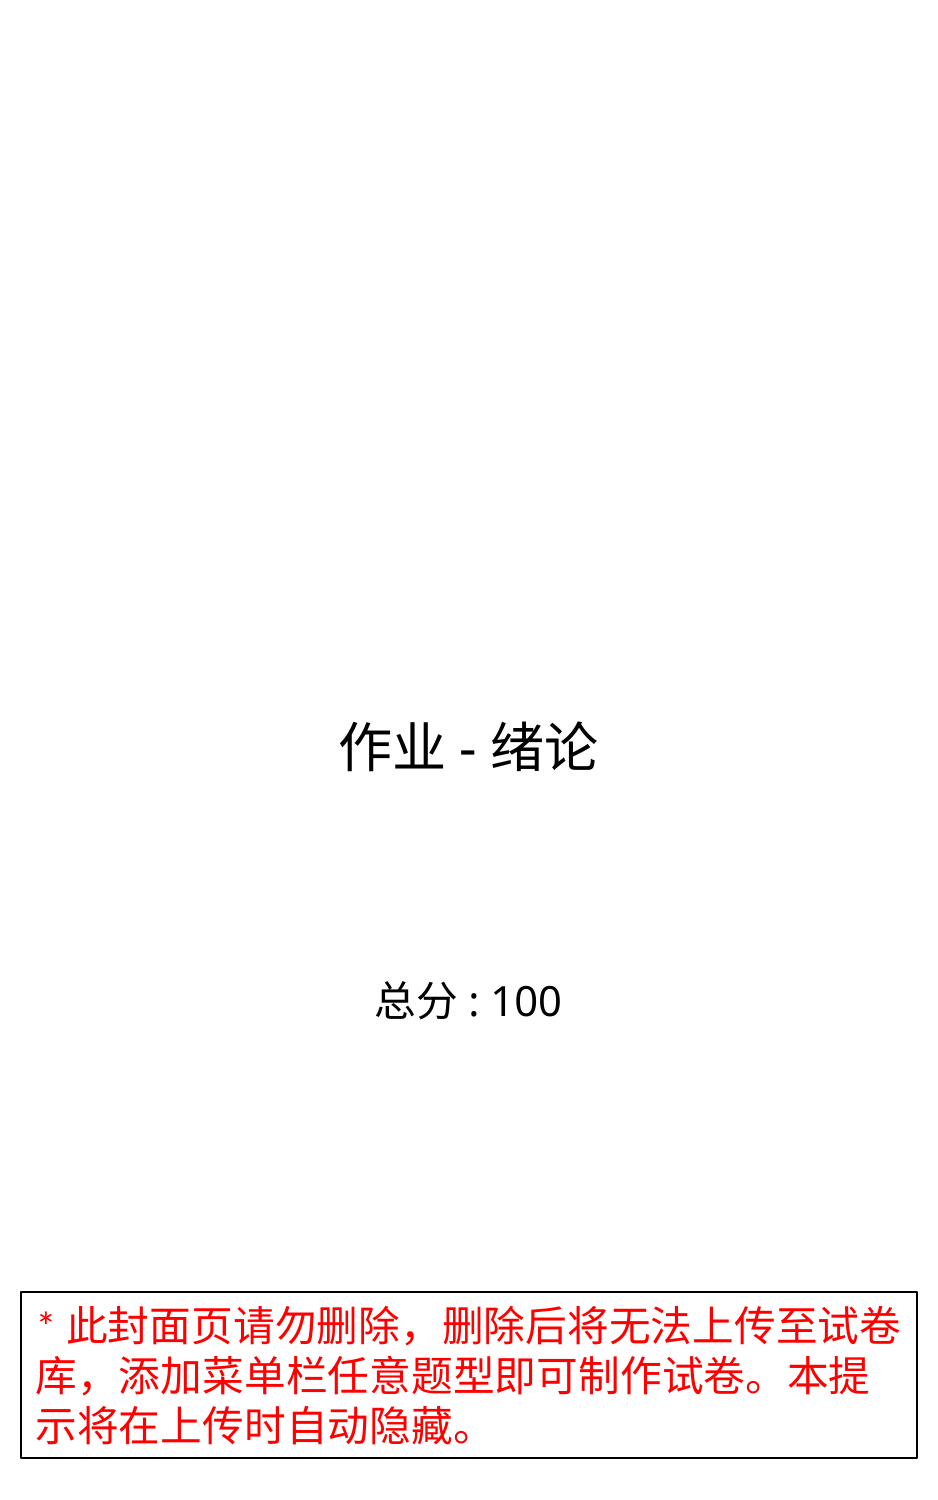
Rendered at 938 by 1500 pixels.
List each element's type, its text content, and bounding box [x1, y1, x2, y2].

text_box 总分: 100 [302, 958, 636, 1042]
text_box *此封面页请勿删除，删除后将无法上传至试卷库，添加菜单栏任意题型即可制作试卷。本提示将在上传时自动隐藏。 [20, 1291, 917, 1459]
title 作业-绪论 [46, 624, 891, 875]
